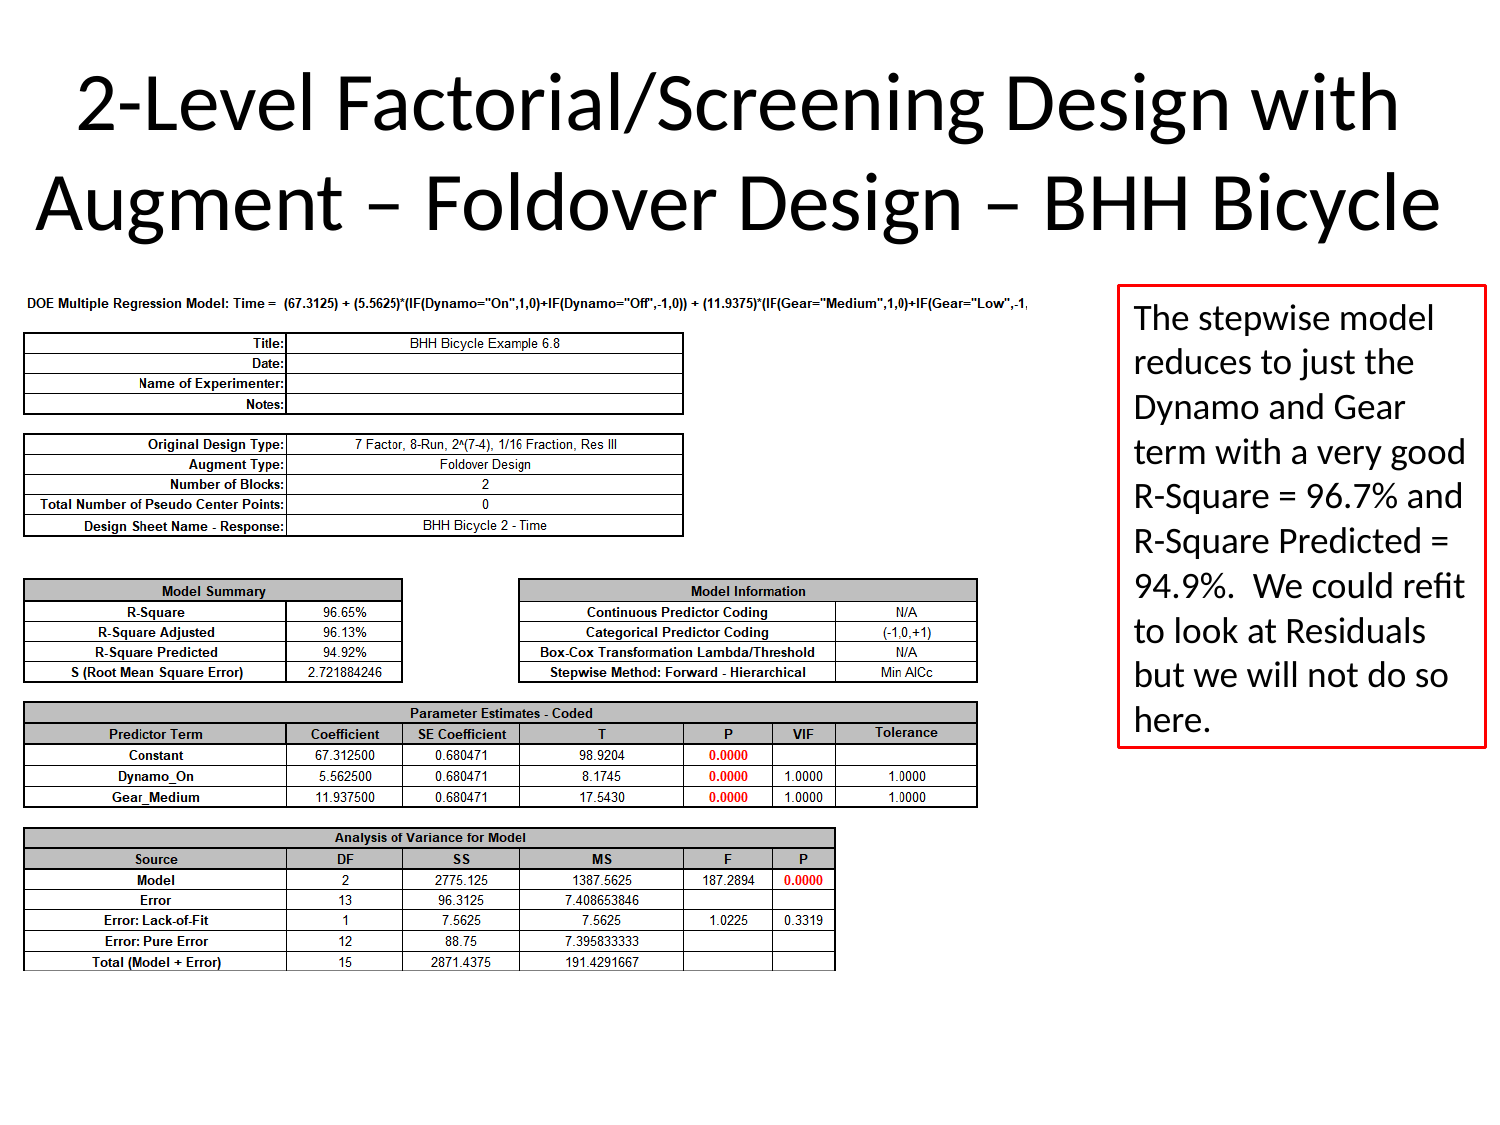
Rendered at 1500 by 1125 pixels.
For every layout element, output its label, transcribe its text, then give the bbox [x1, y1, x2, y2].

picture [13, 285, 1027, 971]
title 2-Level Factorial/Screening Design with Augment – Foldover Design – BHH Bicycle [0, 39, 1500, 153]
text_box The stepwise model reduces to just the Dynamo and Gear term with a very good R-Square = 96.7% and R-Square Predicted = 94.9%. We could refit to look at Residuals but we will not do so here. [1118, 285, 1486, 748]
